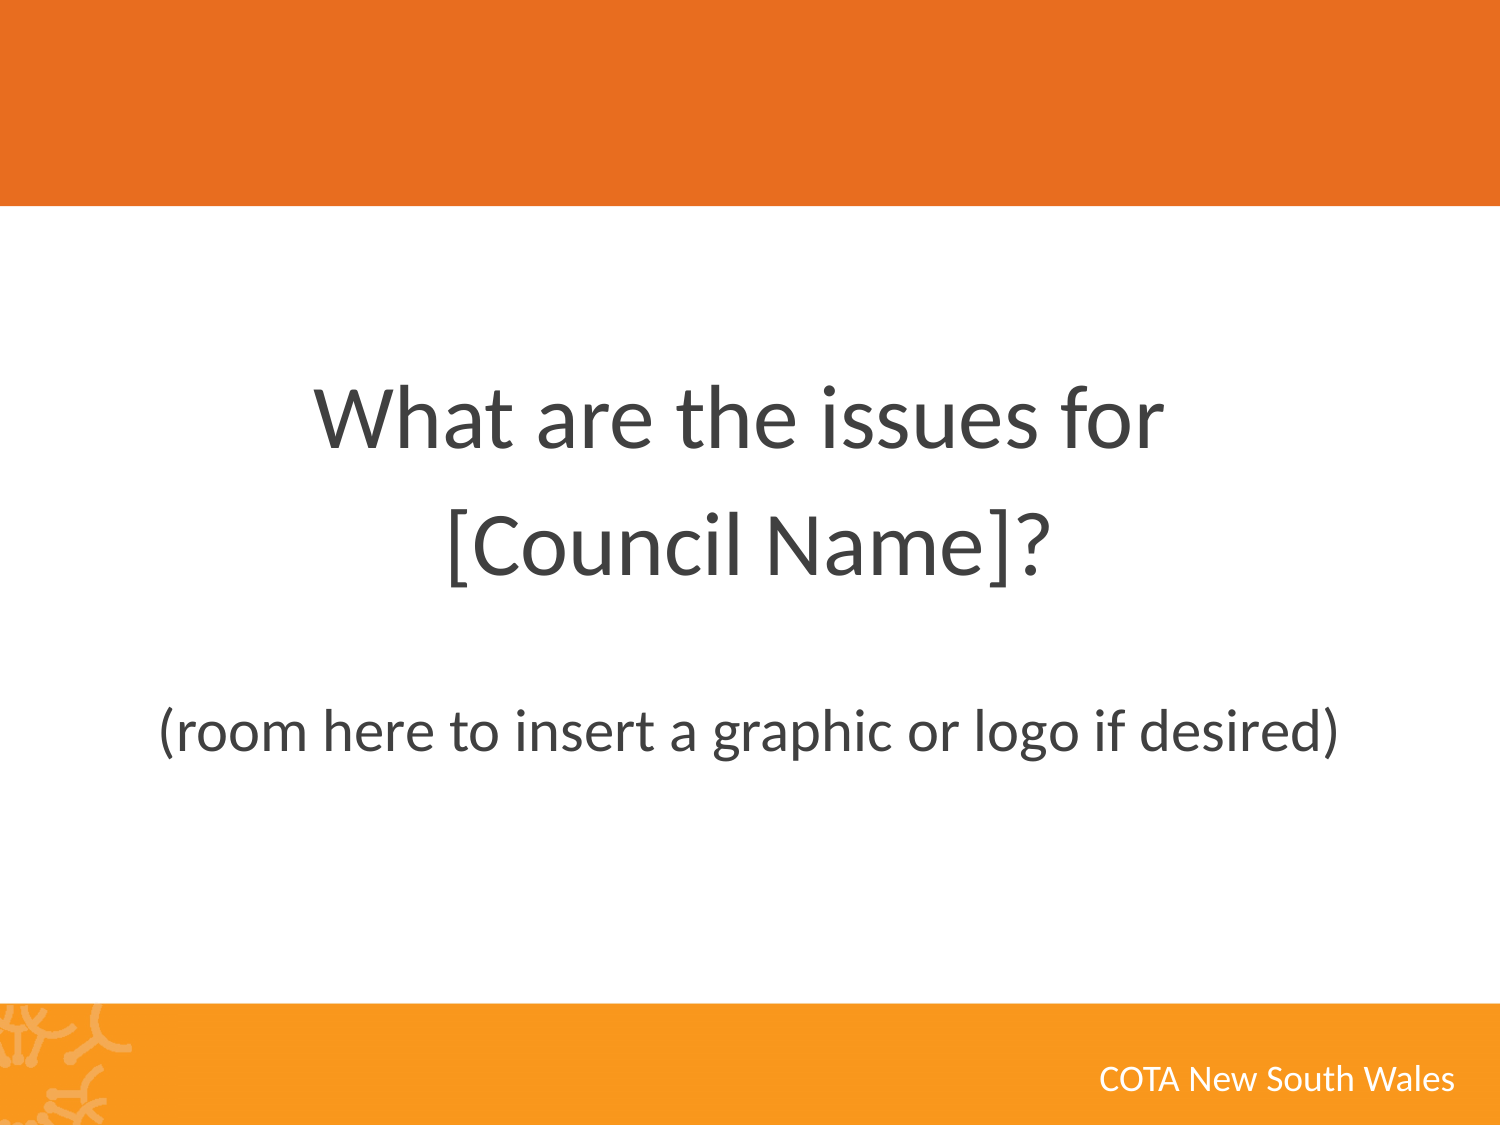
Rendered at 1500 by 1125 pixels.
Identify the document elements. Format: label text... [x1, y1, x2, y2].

list What are the issues for [Council Name]? (room here to insert a graphic or logo if desired) [75, 350, 1425, 775]
picture [0, 1002, 1500, 1125]
